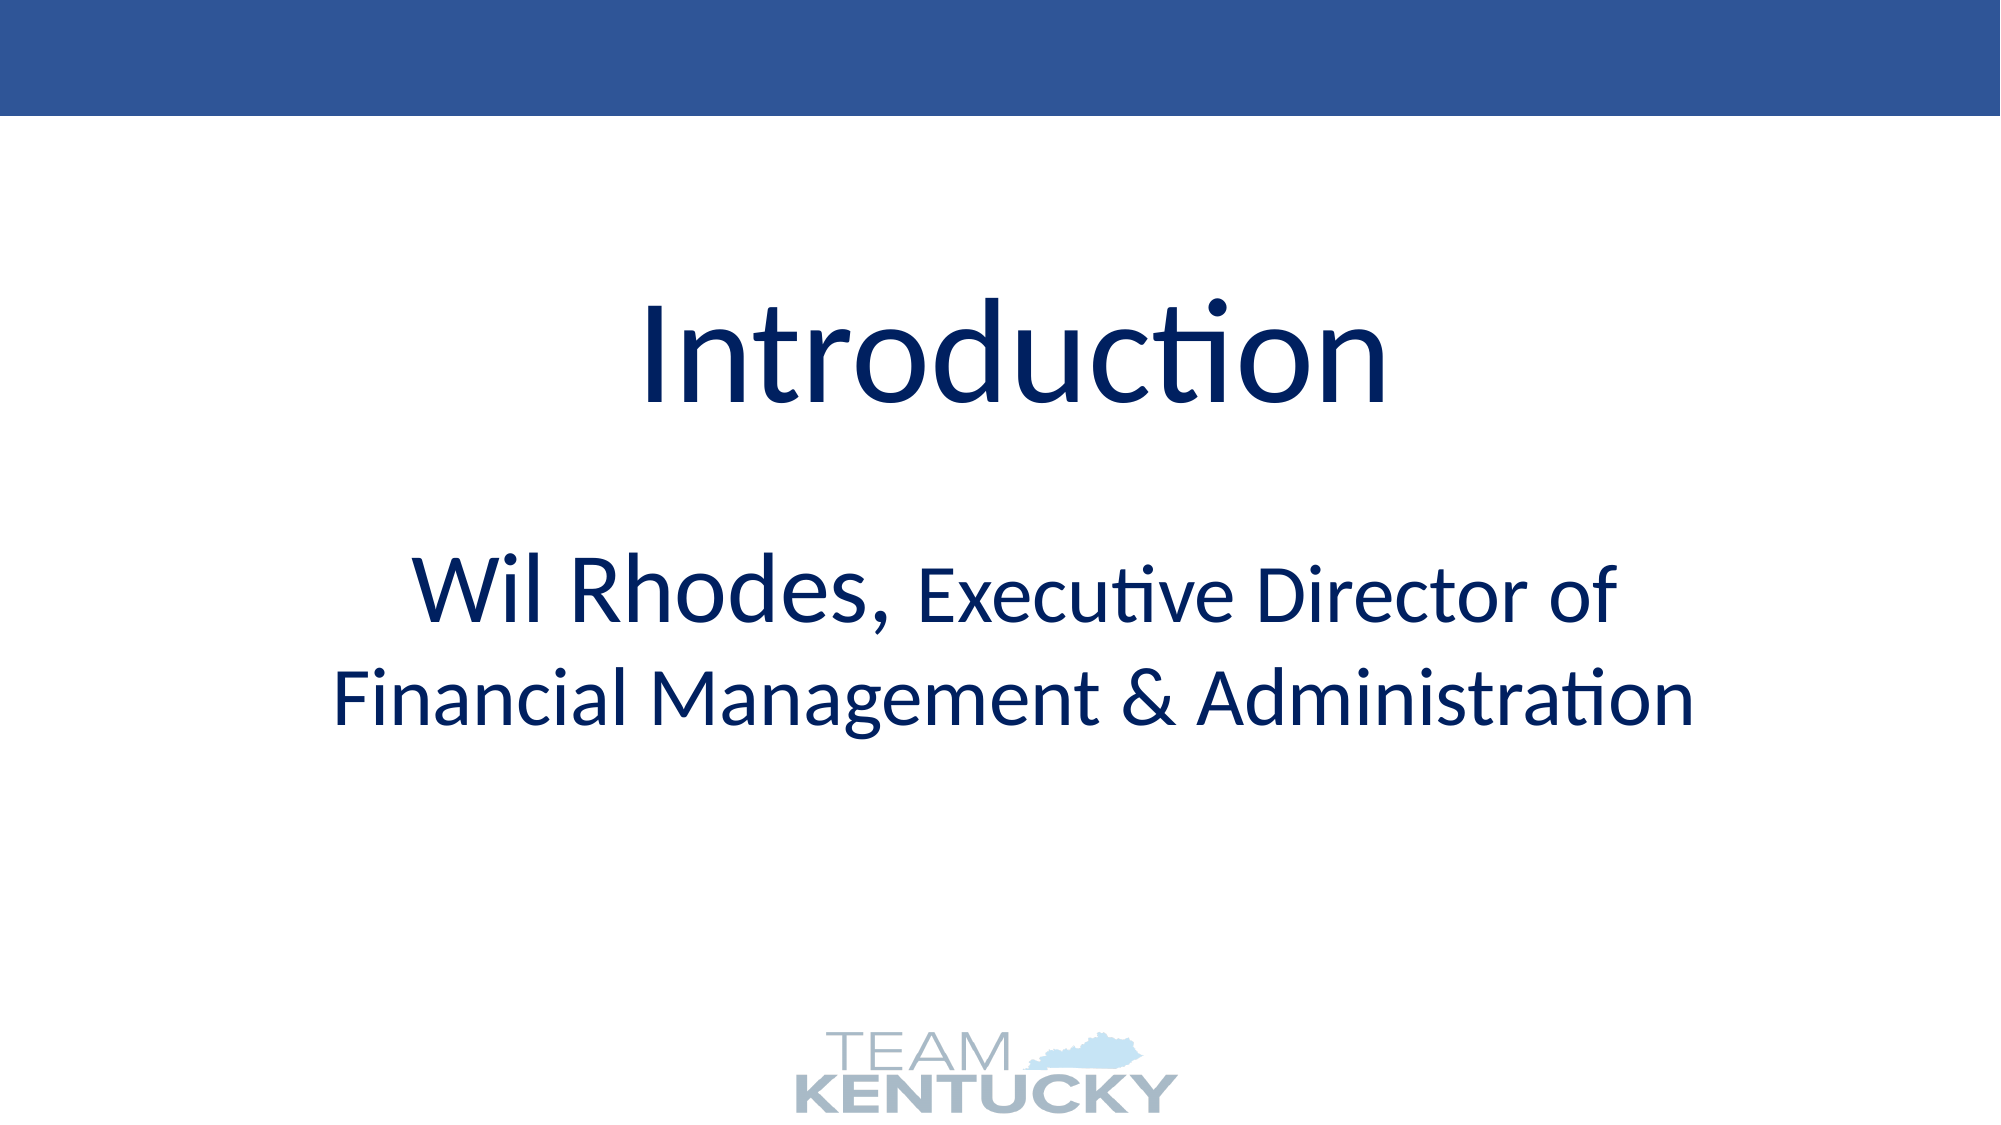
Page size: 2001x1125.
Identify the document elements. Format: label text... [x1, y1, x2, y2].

text_box [0, 0, 2000, 116]
text_box Introduction Wil Rhodes, Executive Director of Financial Management & Administration [278, 244, 1751, 850]
picture [790, 1030, 1183, 1115]
